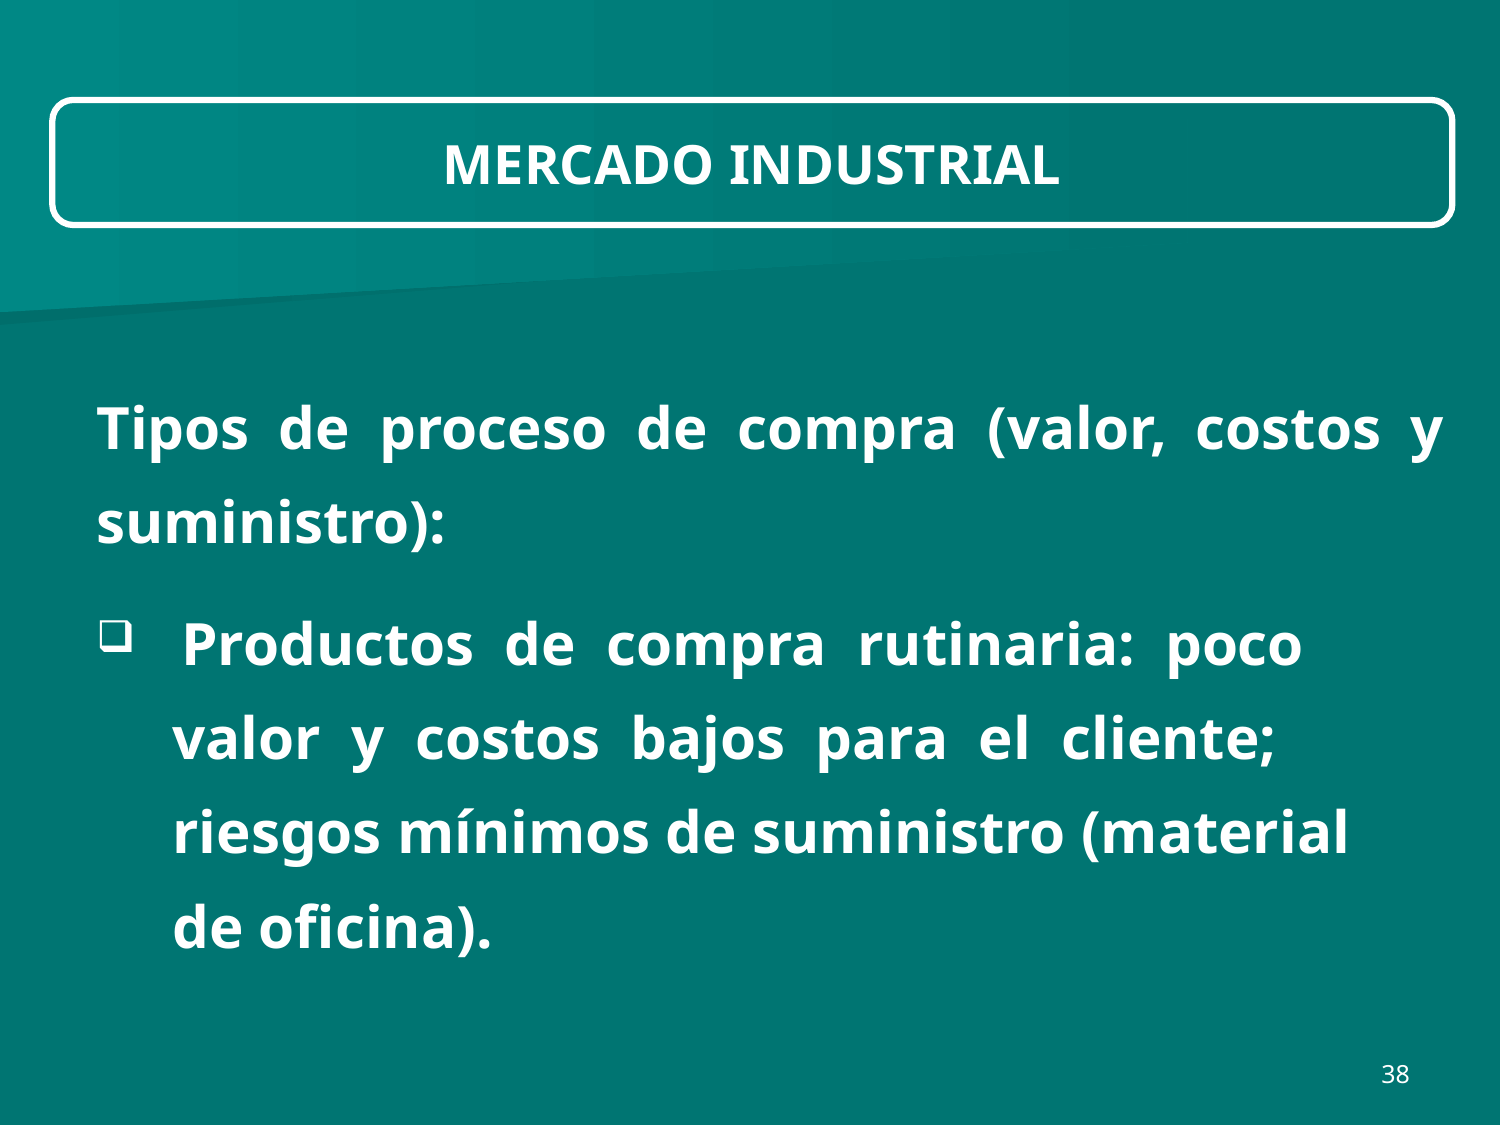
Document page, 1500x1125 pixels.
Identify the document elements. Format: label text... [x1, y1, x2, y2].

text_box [52, 99, 1460, 969]
slide_number 38 [1074, 1024, 1426, 1101]
